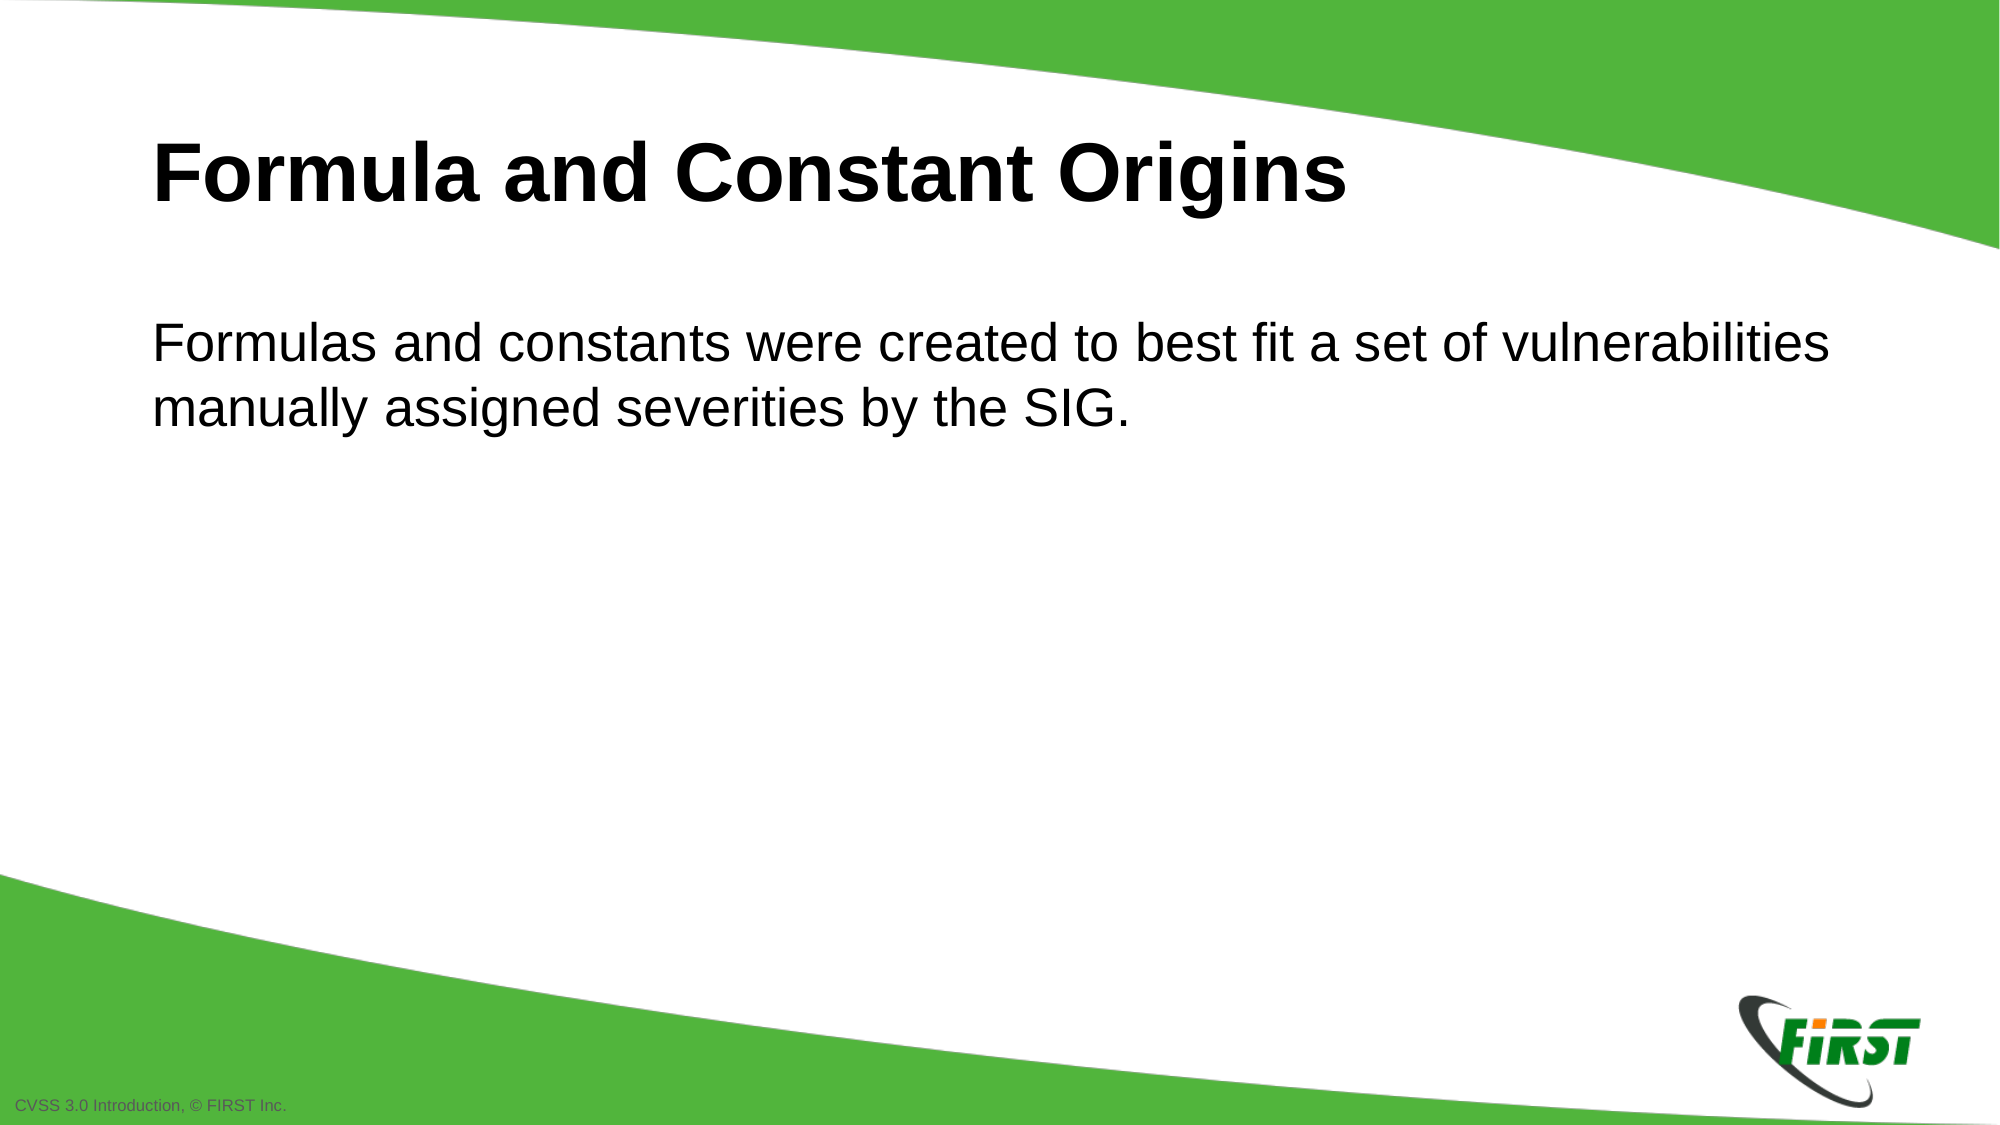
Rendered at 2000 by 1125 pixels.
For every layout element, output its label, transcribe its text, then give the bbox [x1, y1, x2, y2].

text_box Formula and Constant Origins [137, 59, 1862, 278]
text_box Formulas and constants were created to best fit a set of vulnerabilities manually assigned severities by the SIG. [137, 299, 1863, 1014]
picture [0, 0, 2000, 1125]
